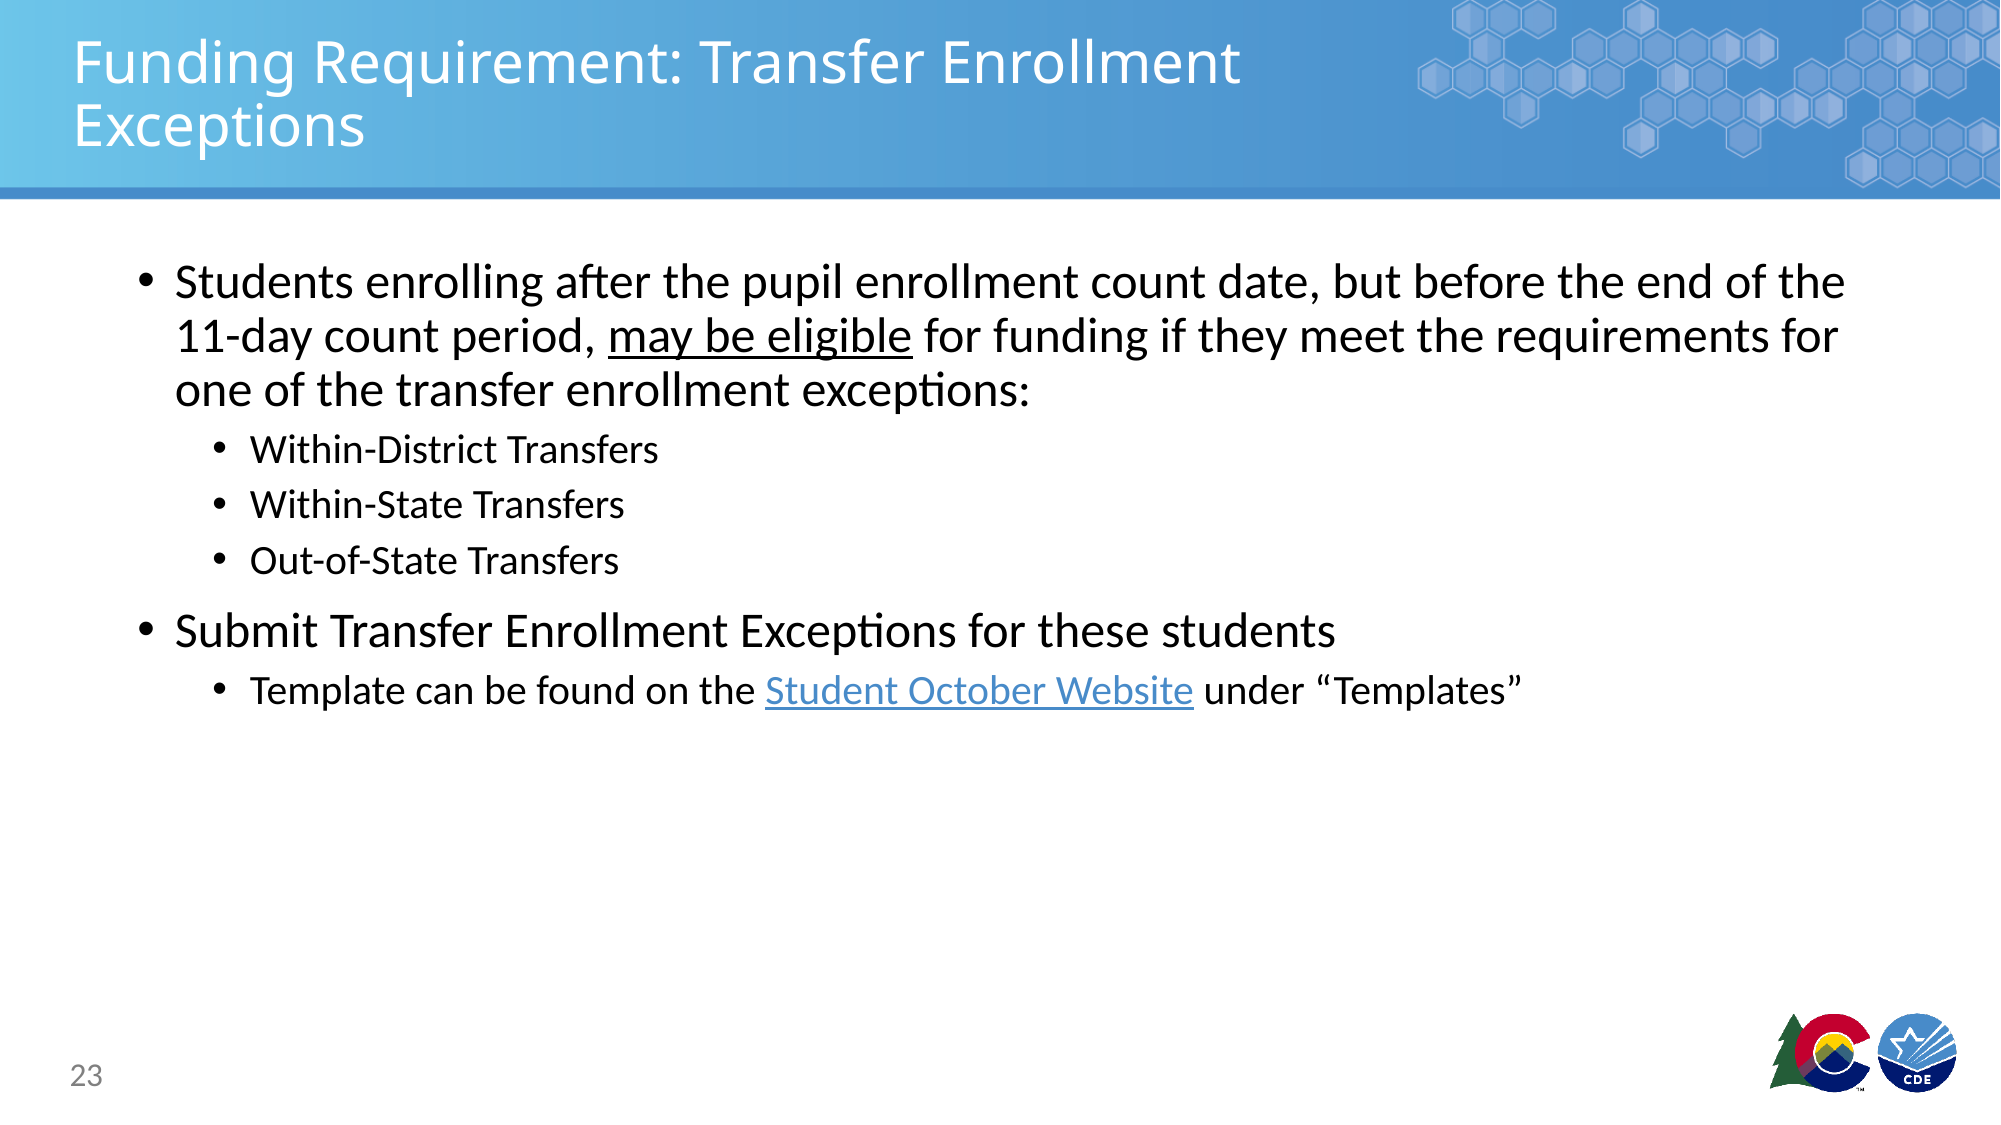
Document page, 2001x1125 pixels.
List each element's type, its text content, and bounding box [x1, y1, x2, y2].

title Funding Requirement: Transfer Enrollment Exceptions [72, 33, 1396, 182]
picture [1768, 1012, 1957, 1093]
slide_number 23 [54, 1042, 505, 1103]
picture [0, 0, 2000, 200]
list Students enrolling after the pupil enrollment count date, but before the end of the 11-day count period, may be eligible for funding if they meet the requirements for one of the transfer enrollment exceptions: Within-District Transfers Within-State Transfers Out-of-State Transfers Submit Transfer Enrollment Exceptions for these students Template can be found on the Student October Website under “Templates” [137, 254, 1863, 969]
